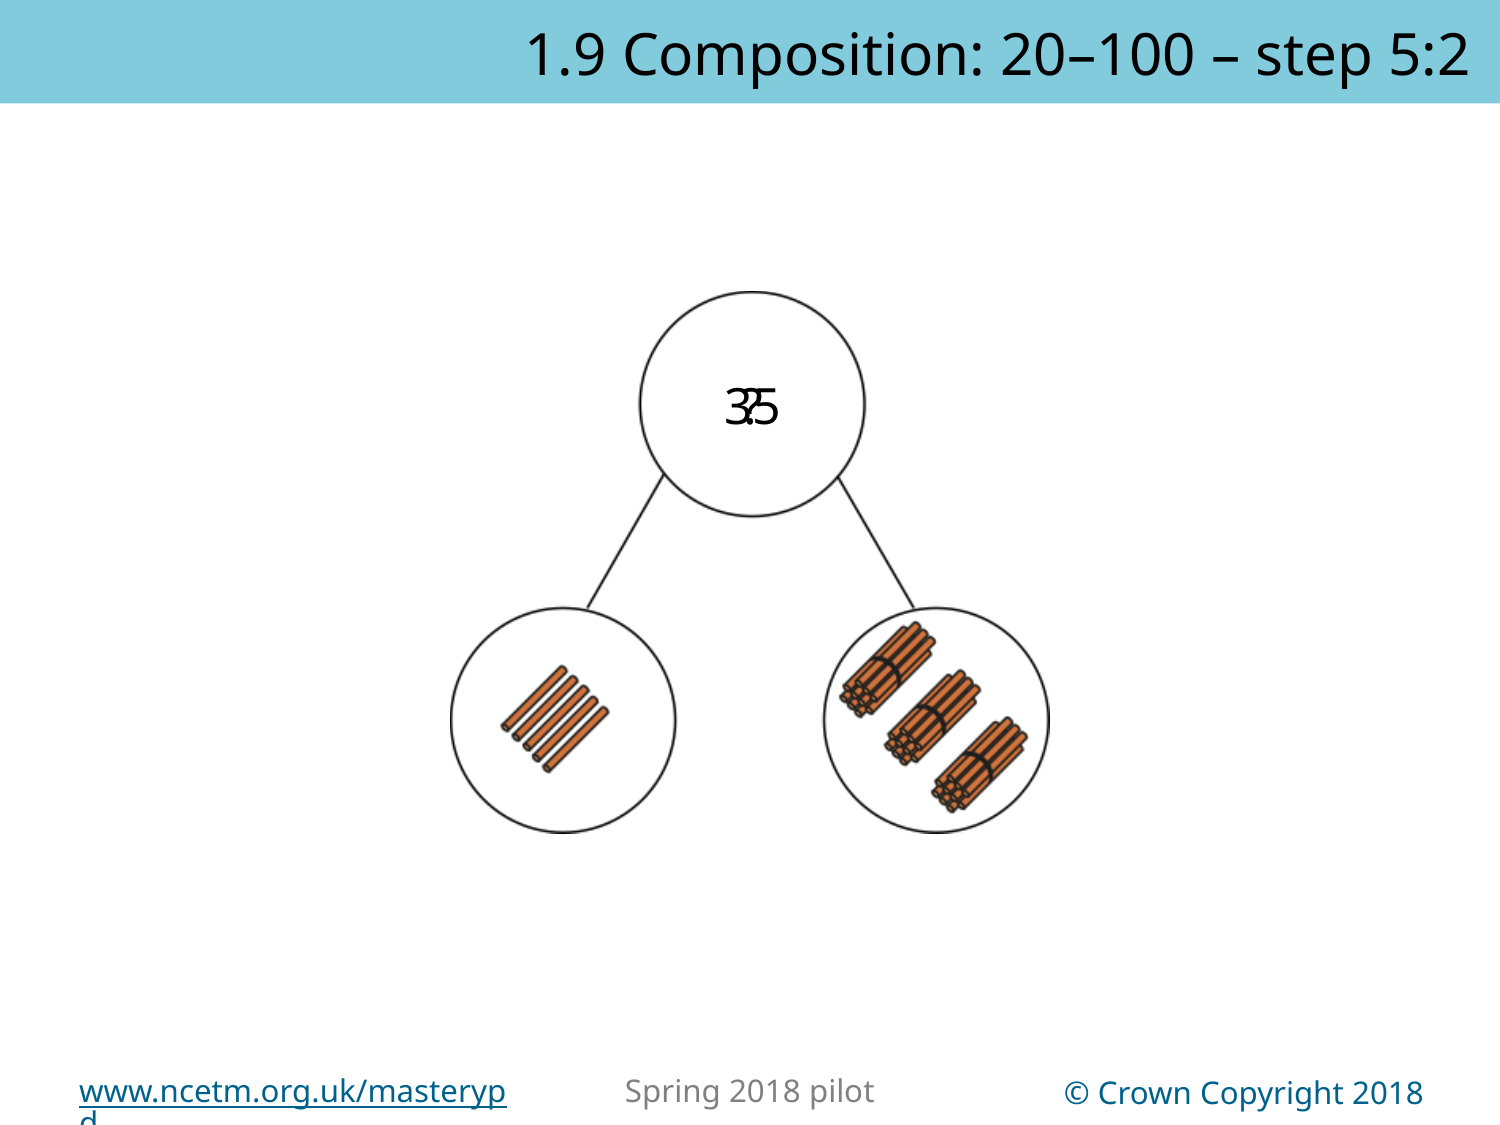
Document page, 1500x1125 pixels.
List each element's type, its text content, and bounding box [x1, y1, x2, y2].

list 1.9 Composition: 20–100 – step 5:2 [0, 0, 1500, 104]
picture [449, 290, 1050, 834]
